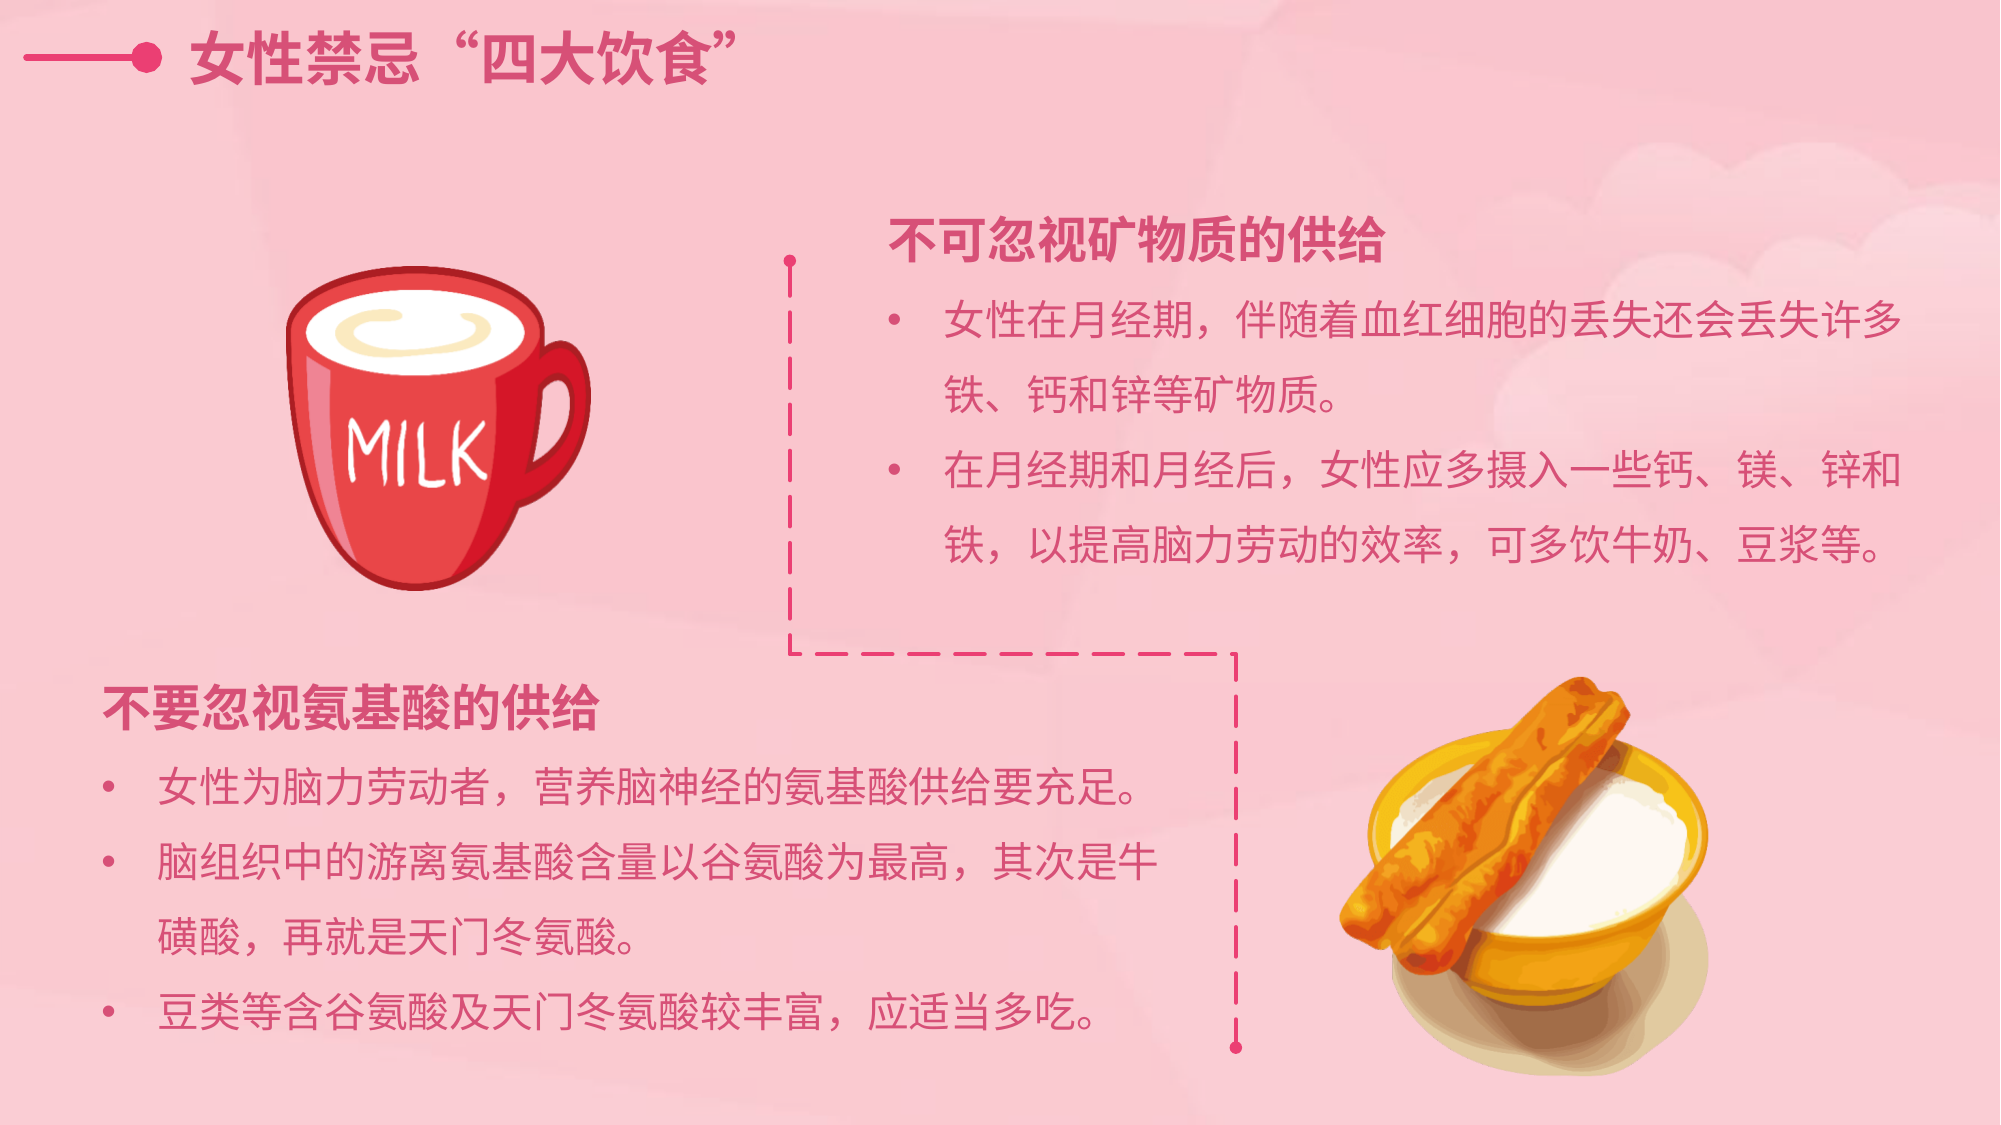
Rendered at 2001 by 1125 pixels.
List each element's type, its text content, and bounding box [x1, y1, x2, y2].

picture [286, 266, 591, 591]
text_box 不要忽视氨基酸的供给 女性为脑力劳动者，营养脑神经的氨基酸供给要充足。 脑组织中的游离氨基酸含量以谷氨酸为最高，其次是牛磺酸，再就是天门冬氨酸。 豆类等含谷氨酸及天门冬氨酸较丰富，应适当多吃。 [86, 638, 1175, 1044]
text_box 女性禁忌“四大饮食” [173, 14, 787, 100]
picture [1332, 670, 1724, 1083]
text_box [619, 431, 1407, 878]
text_box 不可忽视矿物质的供给 女性在月经期，伴随着血红细胞的丢失还会丢失许多铁、钙和锌等矿物质。 在月经期和月经后，女性应多摄入一些钙、镁、锌和铁，以提高脑力劳动的效率，可多饮牛奶、豆浆等。 [872, 171, 1957, 577]
